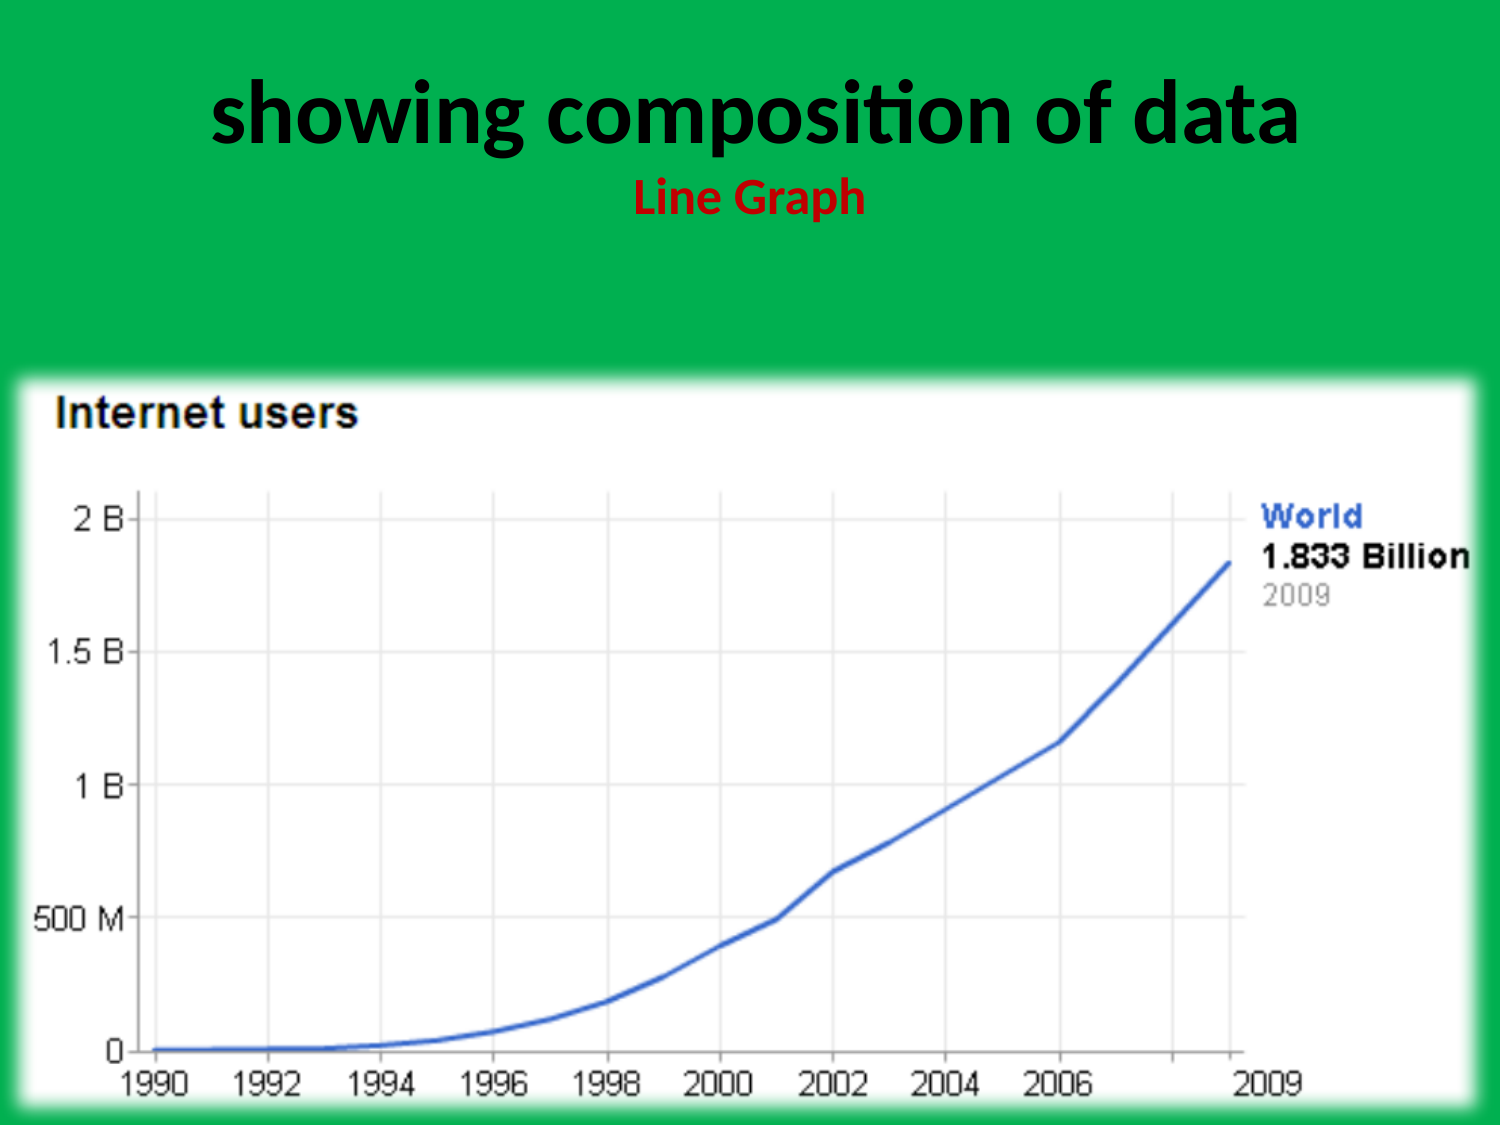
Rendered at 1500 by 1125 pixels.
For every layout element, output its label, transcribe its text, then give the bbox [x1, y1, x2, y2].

title showing composition of data Line Graph [0, 45, 1500, 233]
picture [0, 361, 1494, 1125]
